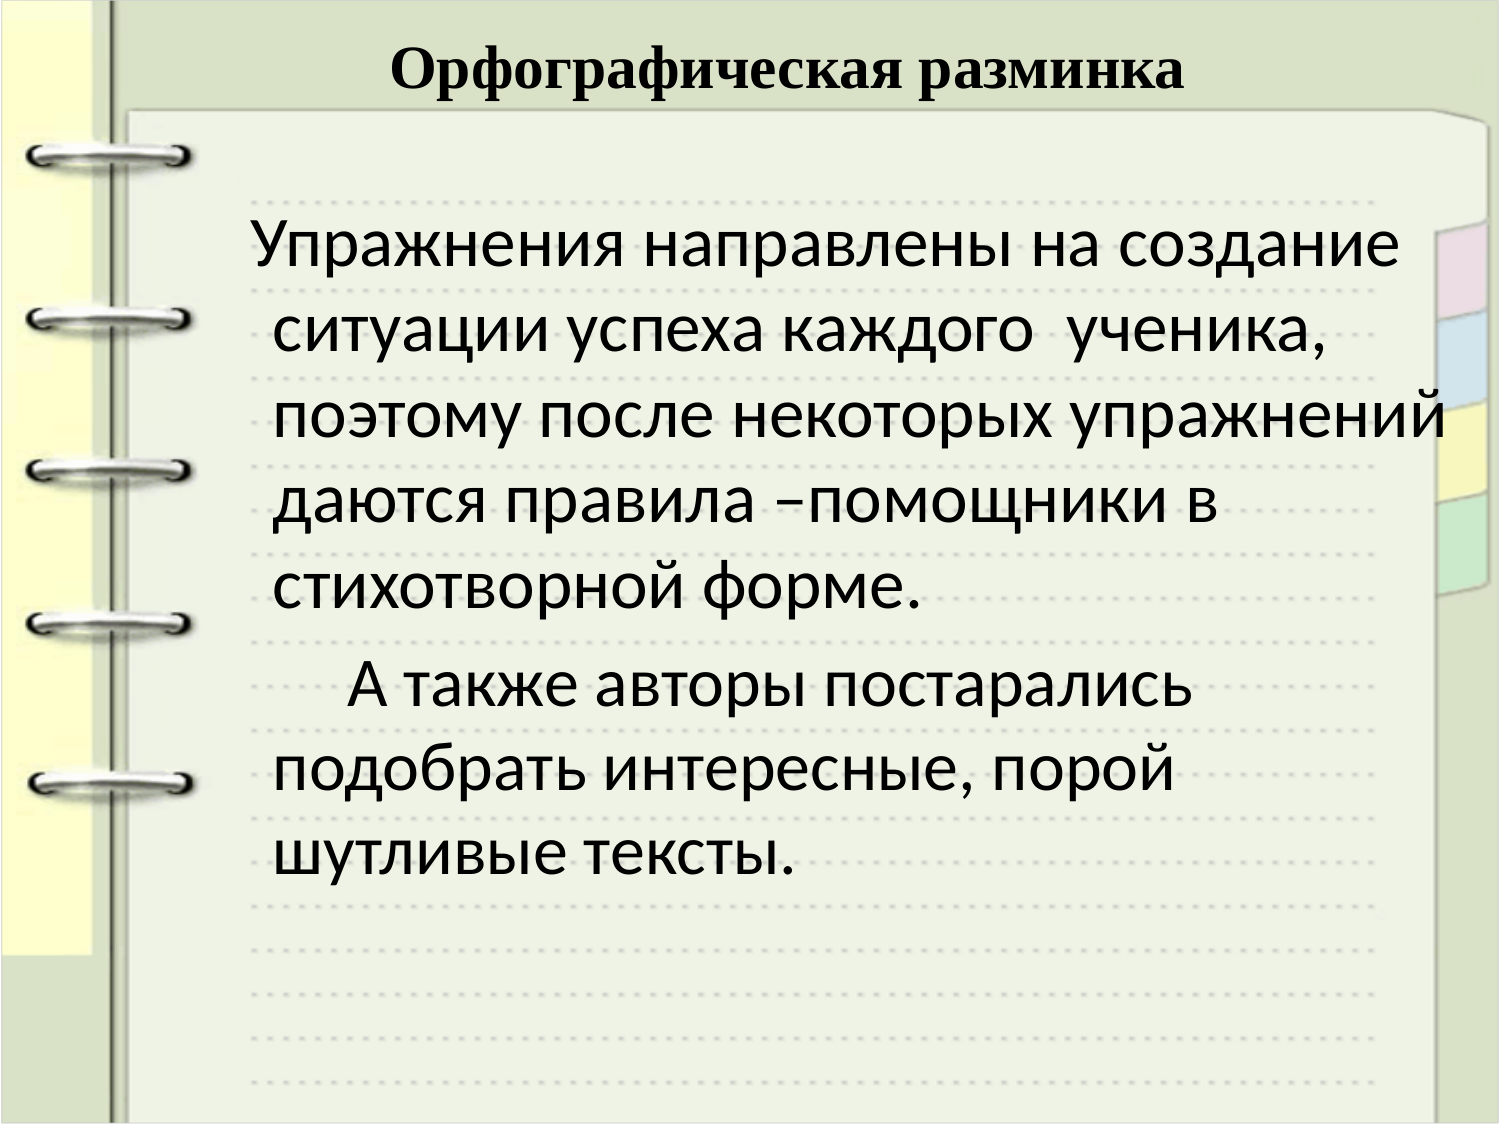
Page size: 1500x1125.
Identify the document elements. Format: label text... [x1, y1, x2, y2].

title Орфографическая разминка [135, 19, 1378, 110]
list Упражнения направлены на создание ситуации успеха каждого ученика, поэтому после некоторых упражнений даются правила –помощники в стихотворной форме. А также авторы постарались подобрать интересные, порой шутливые тексты. [206, 187, 1471, 1059]
picture [0, 0, 1500, 1125]
